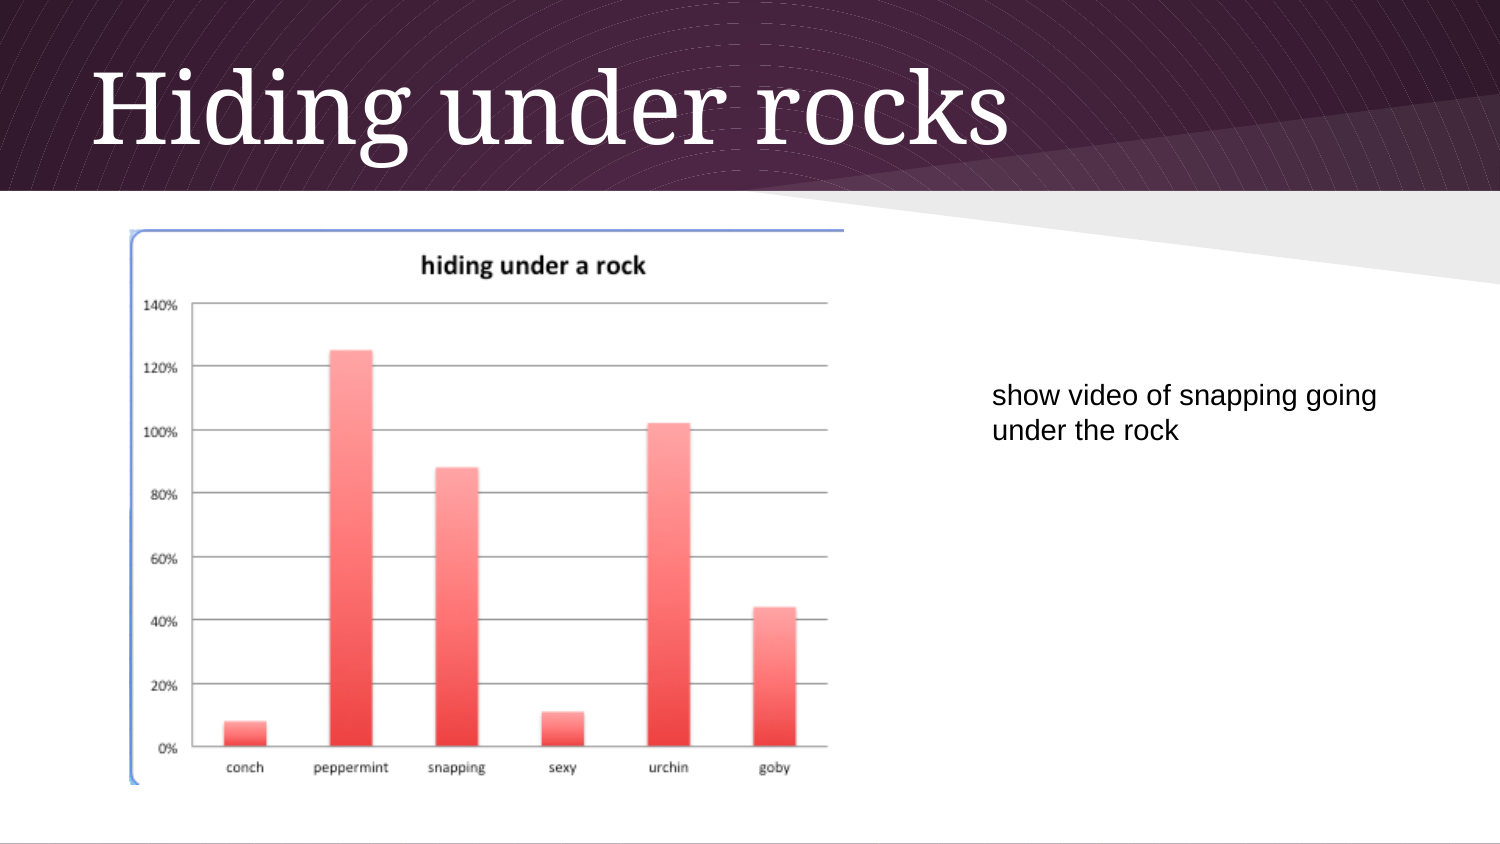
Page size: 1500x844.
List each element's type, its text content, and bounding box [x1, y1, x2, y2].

picture [129, 229, 845, 785]
text_box show video of snapping going under the rock [977, 361, 1399, 599]
title Hiding under rocks [75, 33, 1425, 175]
